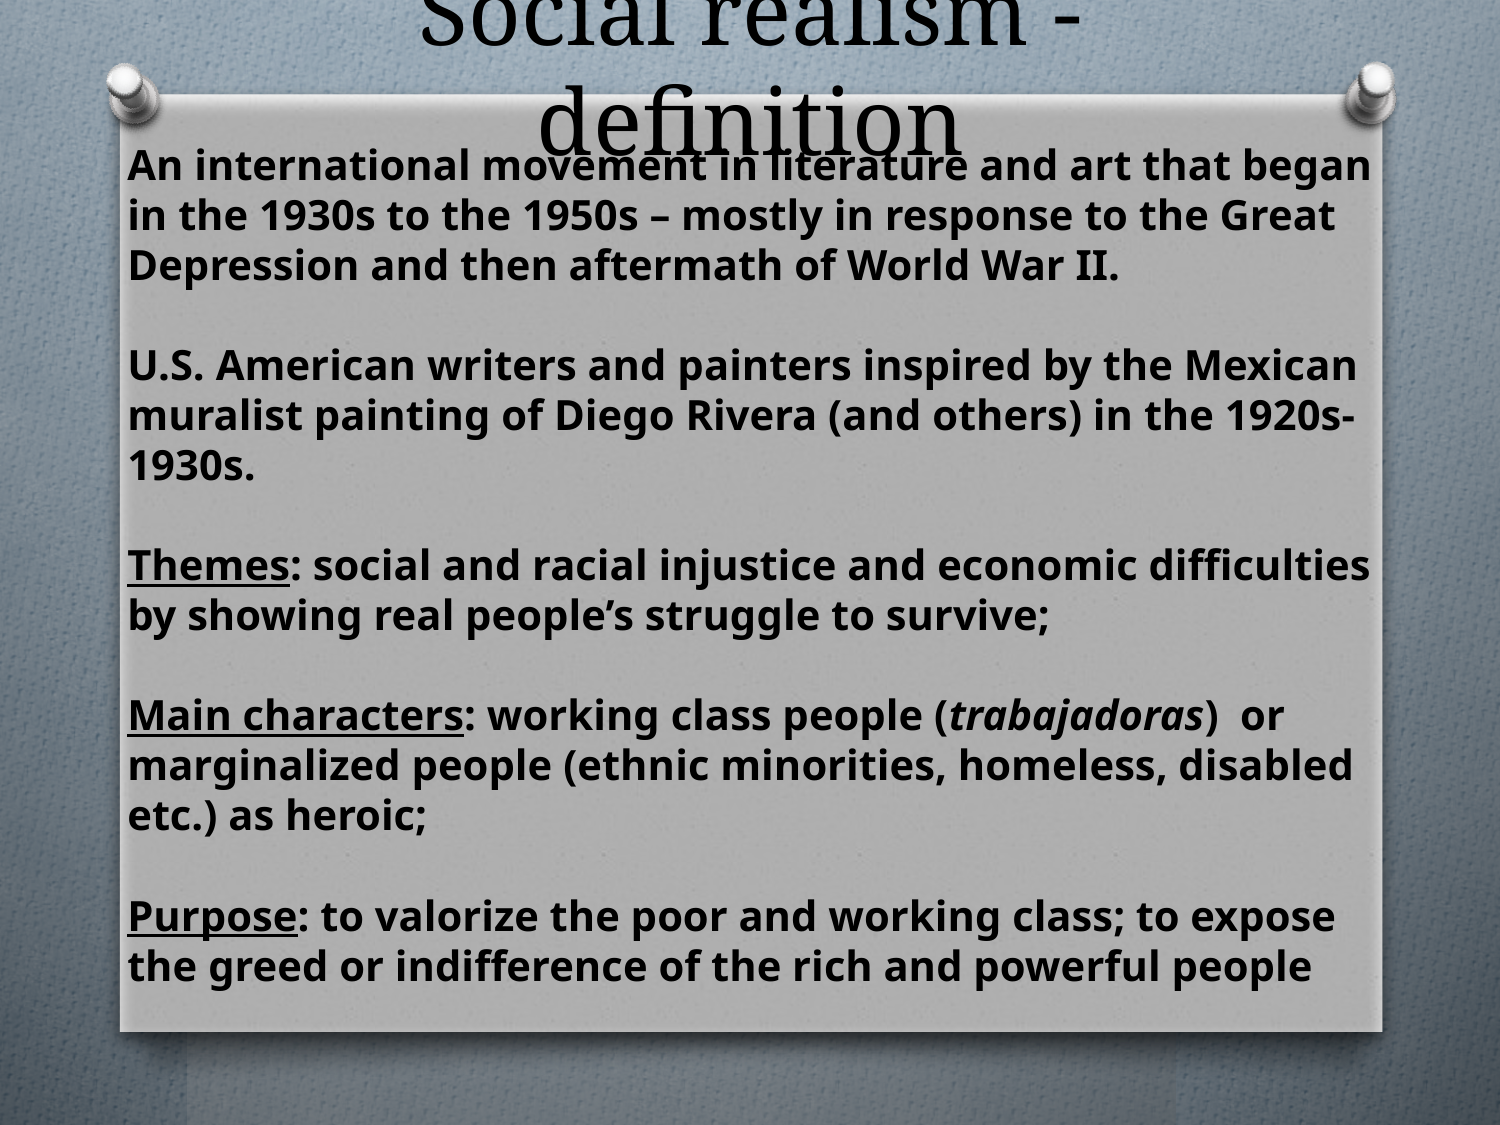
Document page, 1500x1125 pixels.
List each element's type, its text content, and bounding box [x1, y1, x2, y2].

picture [1323, 35, 1439, 142]
title Social realism - definition [179, 0, 1323, 131]
text_box An international movement in literature and art that began in the 1930s to the 1950s – mostly in response to the Great Depression and then aftermath of World War II. U.S. American writers and painters inspired by the Mexican muralist painting of Diego Rivera (and others) in the 1920s-1930s. Themes: social and racial injustice and economic difficulties by showing real people’s struggle to survive; Main characters: working class people (trabajadoras) or marginalized people (ethnic minorities, homeless, disabled etc.) as heroic; Purpose: to valorize the poor and working class; to expose the greed or indifference of the rich and powerful people [112, 131, 1388, 1042]
picture [75, 29, 179, 132]
